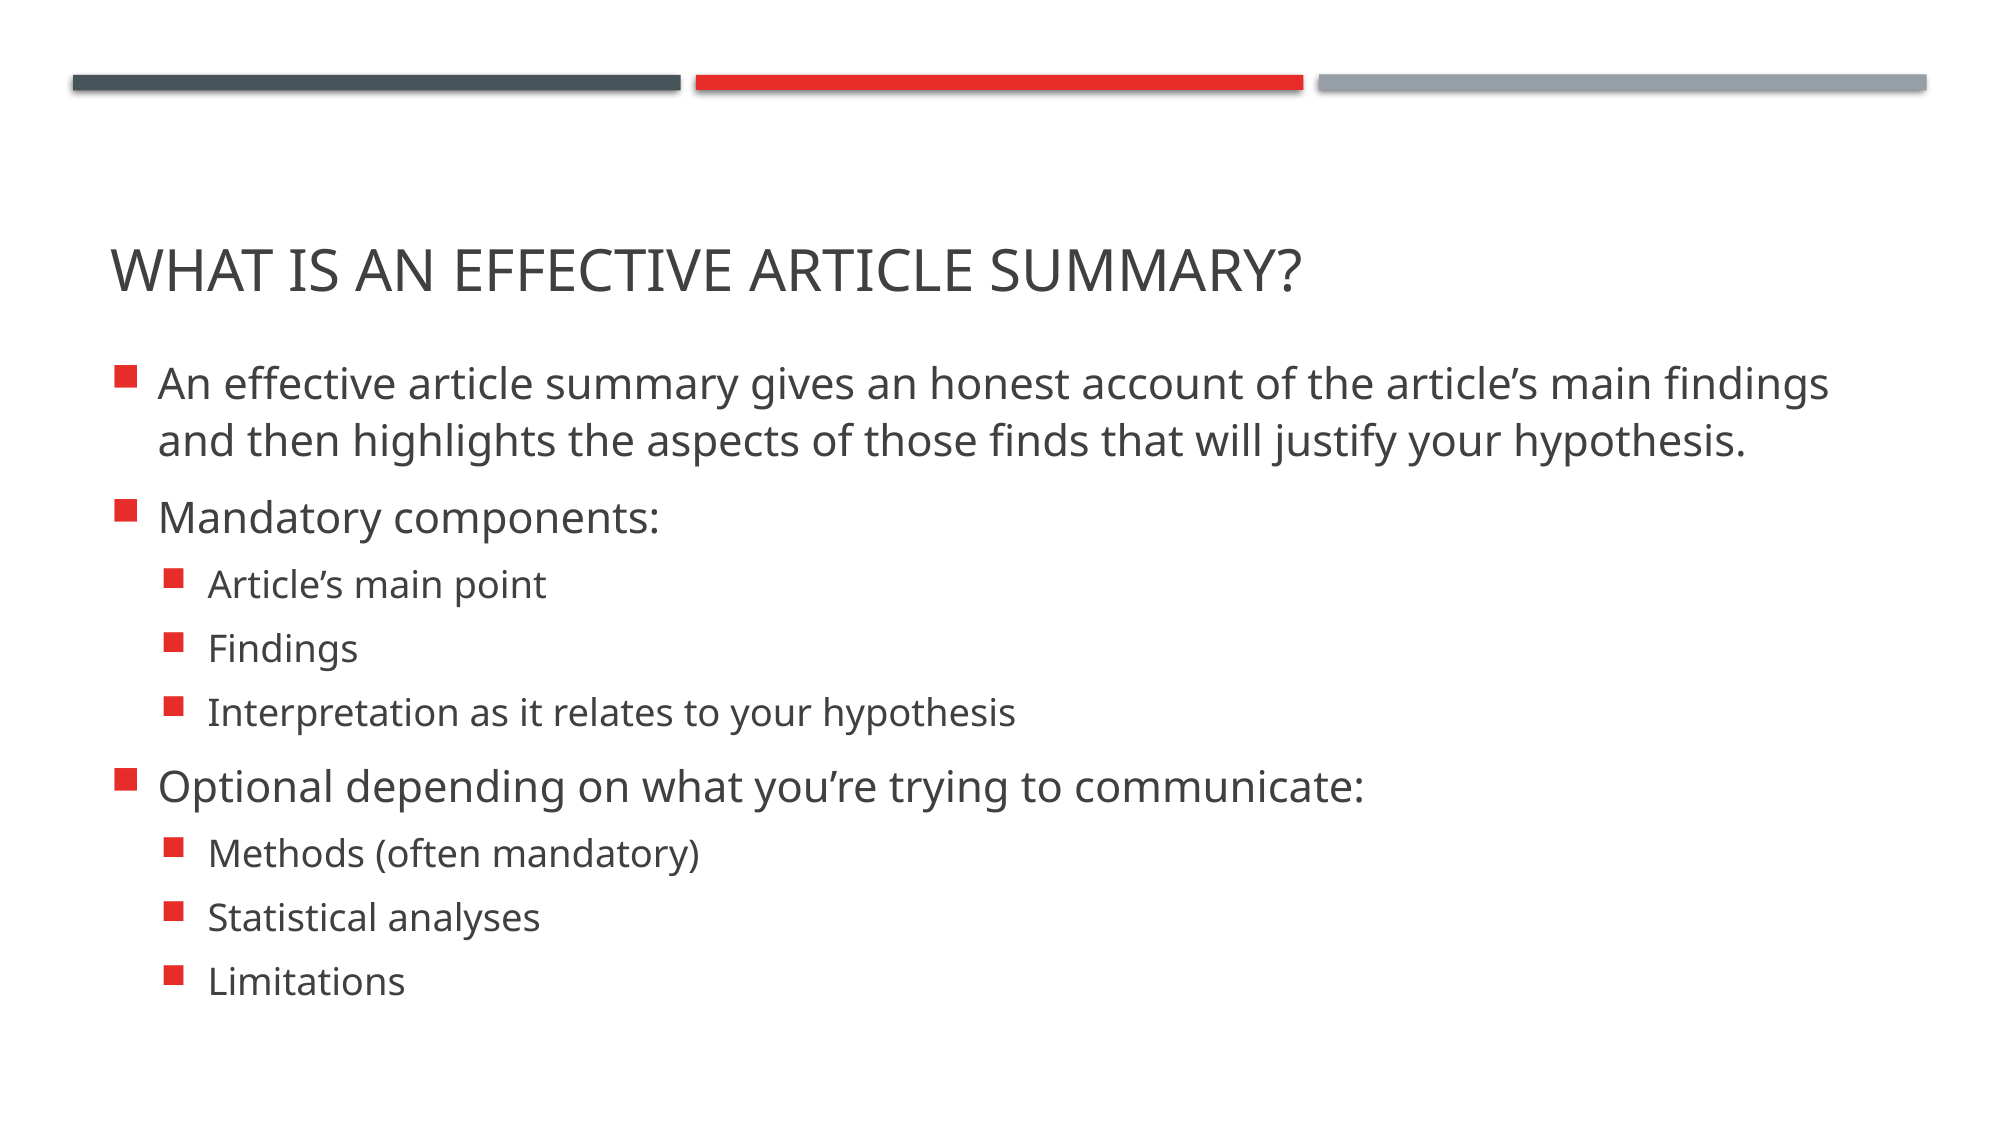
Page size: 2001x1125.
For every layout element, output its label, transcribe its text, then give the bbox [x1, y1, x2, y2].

list An effective article summary gives an honest account of the article’s main findings and then highlights the aspects of those finds that will justify your hypothesis. Mandatory components: Article’s main point Findings Interpretation as it relates to your hypothesis Optional depending on what you’re trying to communicate: Methods (often mandatory) Statistical analyses Limitations [95, 343, 1905, 1014]
title What is an effective article Summary? [95, 115, 1905, 311]
